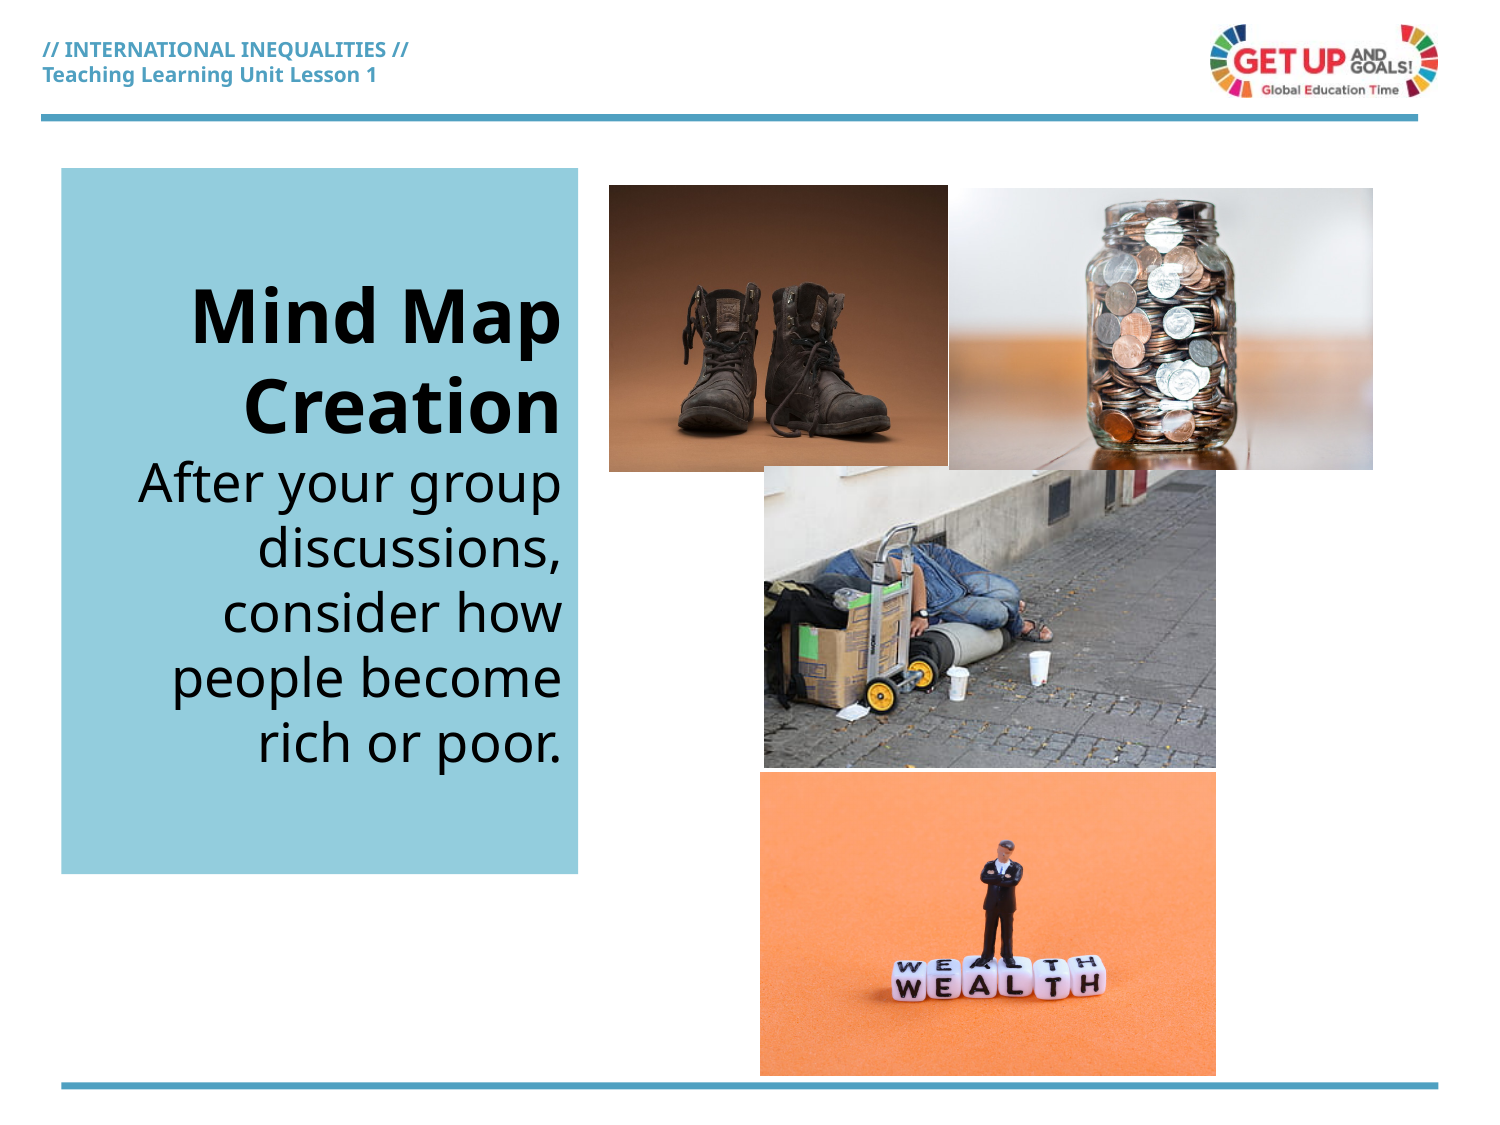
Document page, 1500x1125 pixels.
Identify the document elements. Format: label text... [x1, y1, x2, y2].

picture [609, 185, 1373, 768]
text_box [41, 114, 1419, 122]
text_box [61, 1082, 1439, 1090]
picture [760, 771, 1216, 1076]
picture [1210, 24, 1438, 99]
text_box // INTERNATIONAL INEQUALITIES // Teaching Learning Unit Lesson 1 [29, 24, 492, 115]
text_box Mind Map Creation After your group discussions, consider how people become rich or poor. [61, 168, 579, 875]
